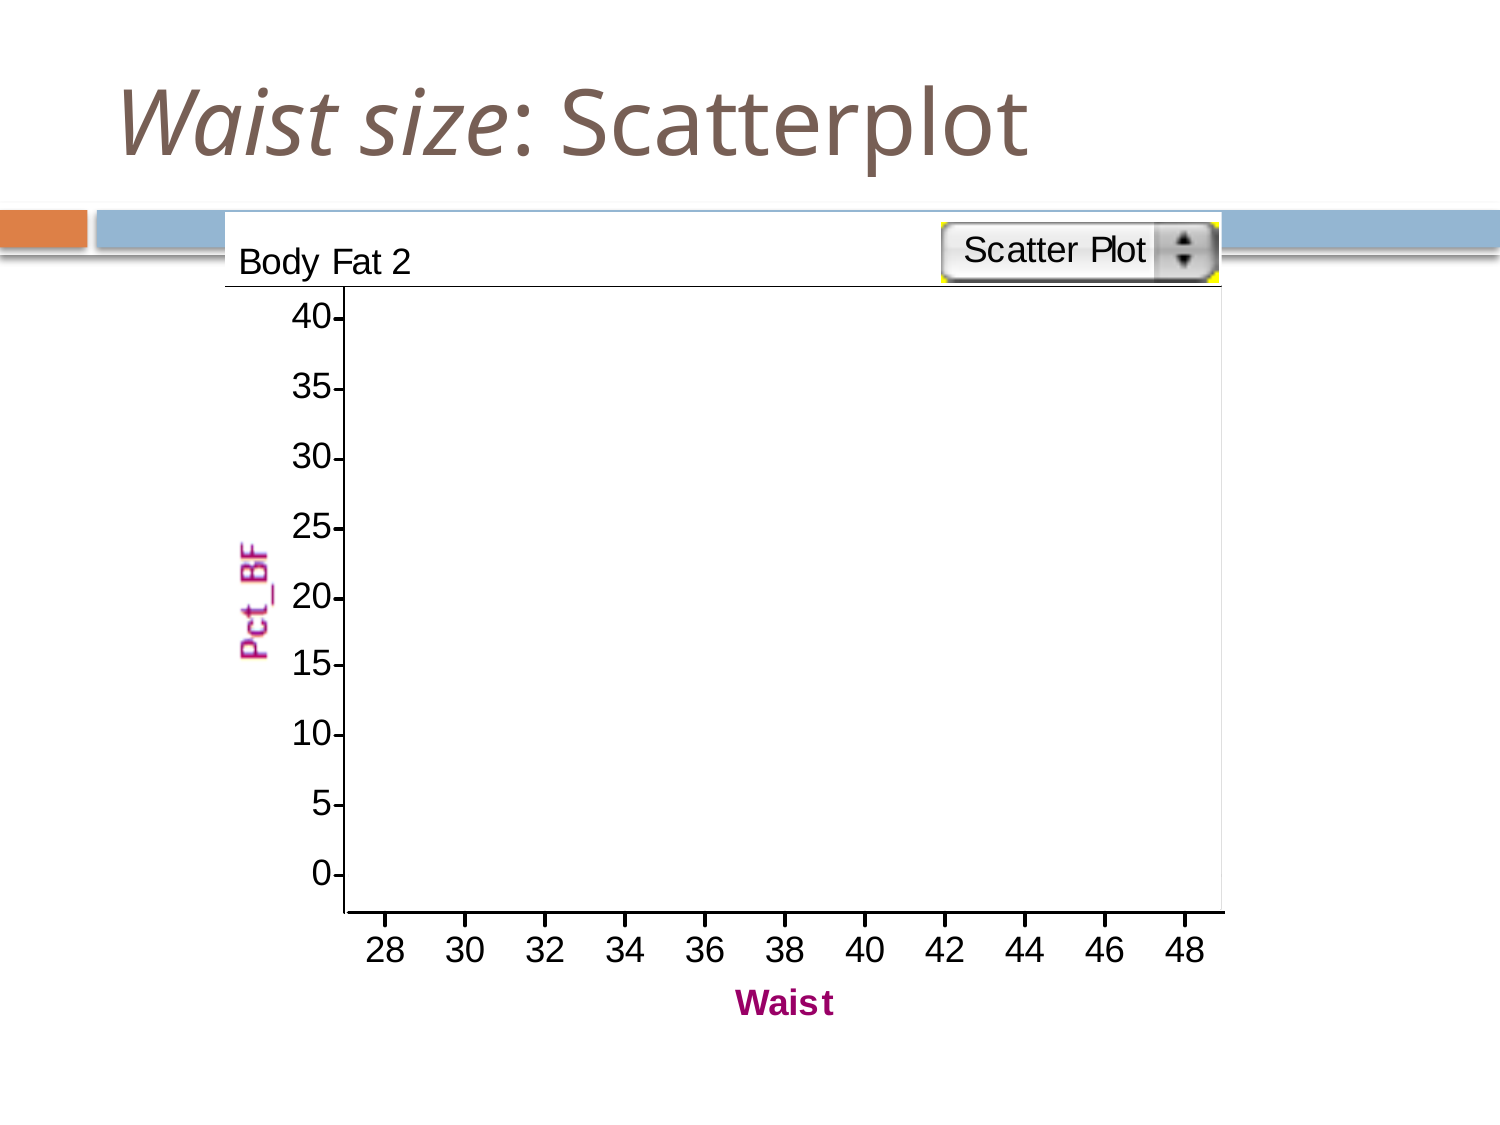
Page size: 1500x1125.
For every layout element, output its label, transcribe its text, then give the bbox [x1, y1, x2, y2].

picture [224, 212, 1226, 1030]
title Waist size: Scatterplot [99, 37, 1438, 200]
